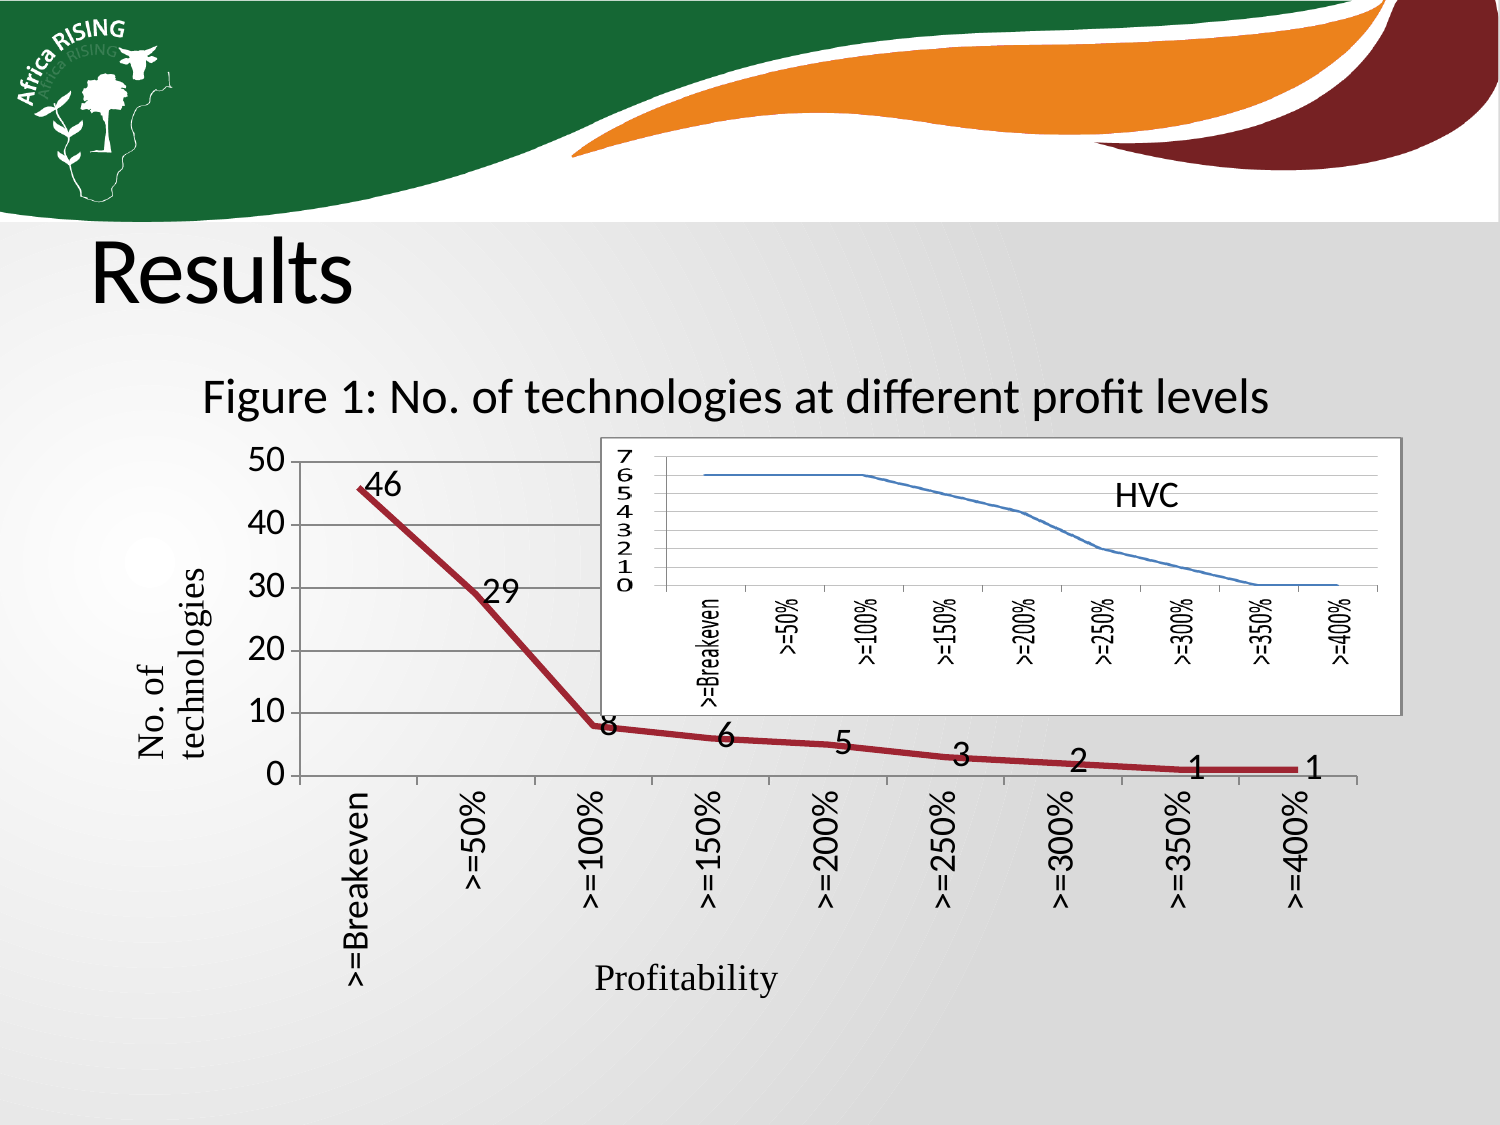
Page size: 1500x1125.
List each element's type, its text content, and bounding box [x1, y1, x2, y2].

title Results [75, 200, 1425, 307]
picture [0, 0, 1499, 222]
chart [111, 431, 1388, 1026]
text_box Figure 1: No. of technologies at different profit levels [187, 356, 1363, 424]
picture [599, 437, 1404, 716]
